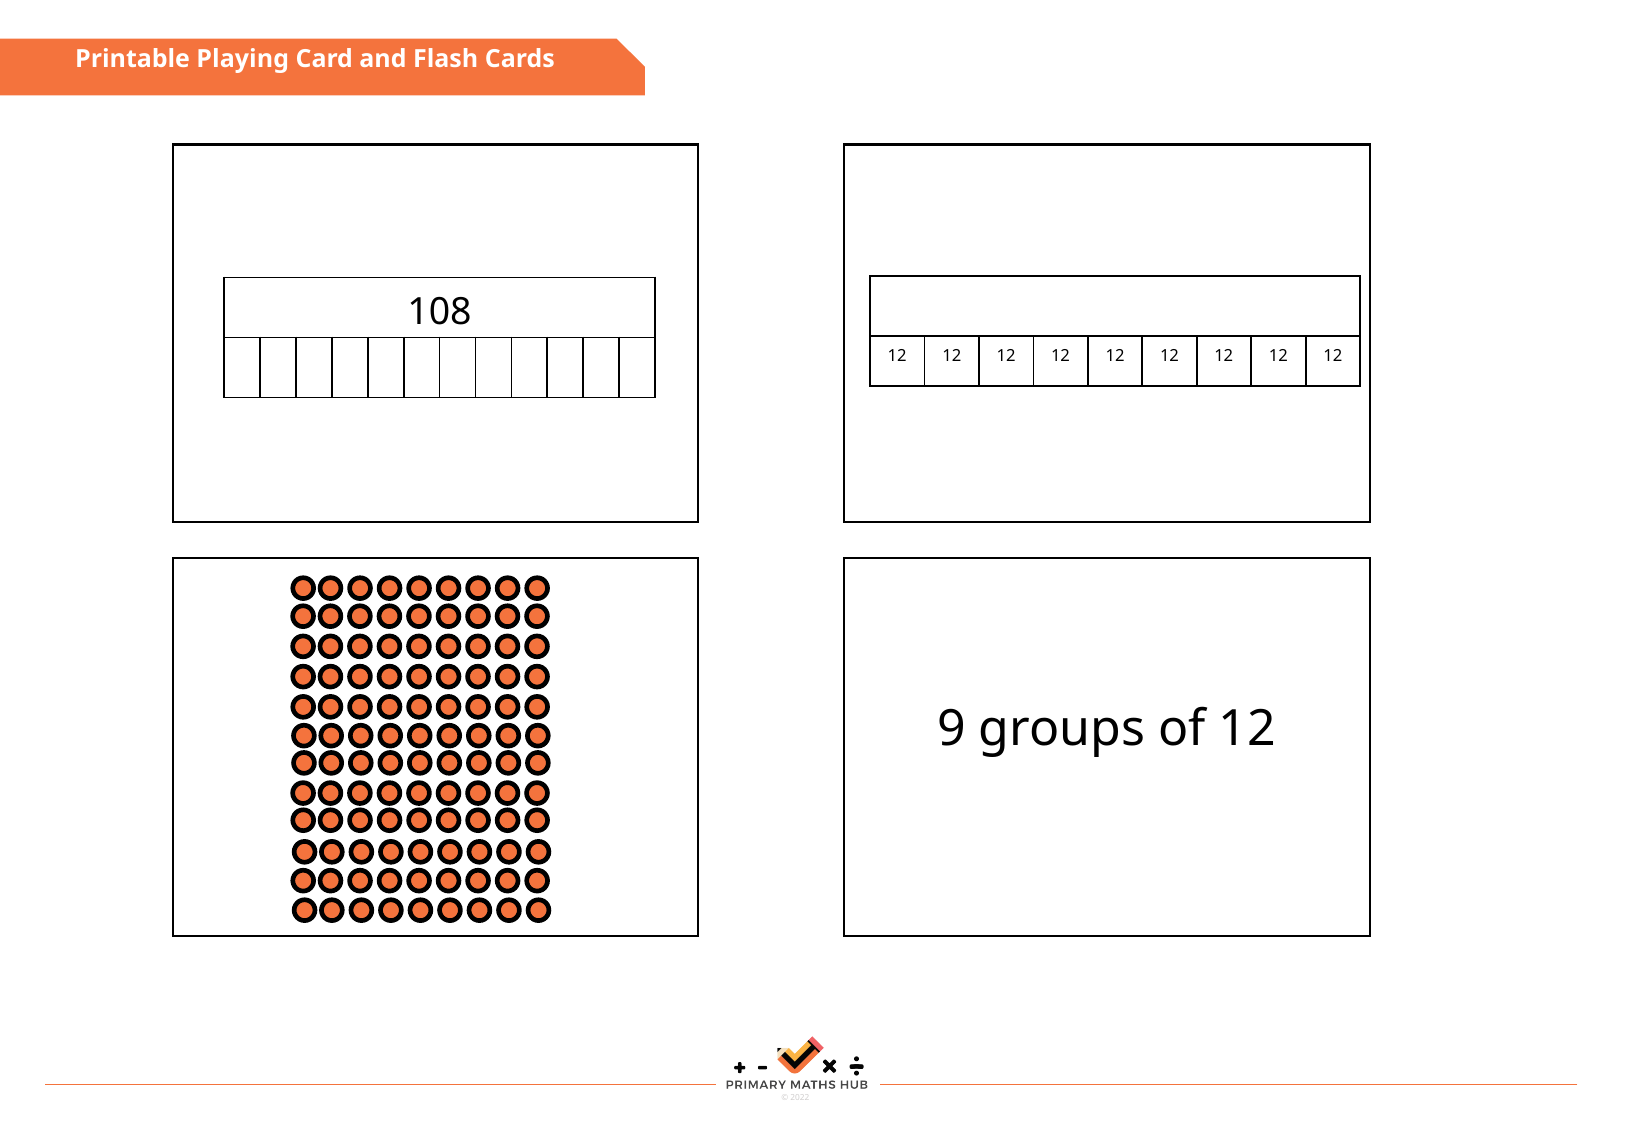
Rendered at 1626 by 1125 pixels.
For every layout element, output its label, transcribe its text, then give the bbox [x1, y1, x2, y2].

text_box [408, 751, 432, 775]
table_cell 12 [1089, 337, 1141, 385]
table_cell 12 [1034, 337, 1087, 385]
text_box [525, 665, 549, 689]
text_box [349, 840, 373, 864]
text_box [437, 604, 460, 628]
text_box [466, 781, 490, 805]
table_cell [261, 338, 295, 397]
table_cell 12 [1143, 337, 1196, 385]
text_box [437, 695, 461, 719]
text_box [320, 840, 344, 864]
text_box [527, 840, 550, 864]
text_box [378, 808, 402, 832]
text_box [466, 695, 490, 719]
text_box [318, 604, 342, 628]
text_box [496, 781, 519, 805]
text_box [437, 724, 461, 748]
text_box [378, 665, 401, 689]
picture [722, 1034, 872, 1094]
text_box [467, 840, 491, 864]
text_box [348, 869, 372, 893]
table_cell 12 [925, 337, 978, 385]
text_box 9 groups of 12 [844, 688, 1370, 763]
text_box [291, 634, 315, 658]
text_box [291, 781, 315, 805]
text_box [496, 604, 519, 628]
text_box [496, 808, 520, 832]
text_box [496, 869, 520, 893]
text_box [525, 869, 549, 893]
text_box [318, 634, 342, 658]
text_box [348, 576, 372, 600]
text_box [348, 808, 372, 832]
text_box [378, 869, 402, 893]
text_box [466, 576, 490, 600]
text_box [348, 634, 372, 658]
text_box [407, 665, 431, 689]
text_box [407, 869, 431, 893]
text_box [407, 808, 431, 832]
text_box [172, 557, 699, 937]
text_box [291, 695, 315, 719]
text_box [466, 604, 490, 628]
text_box [407, 576, 431, 600]
text_box [379, 898, 403, 922]
text_box © 2022 [720, 1084, 870, 1110]
text_box [291, 869, 315, 893]
text_box [525, 808, 549, 832]
text_box [377, 634, 401, 658]
text_box [527, 898, 550, 922]
text_box [320, 898, 344, 922]
text_box [318, 665, 342, 689]
table_cell [405, 338, 439, 397]
text_box [526, 724, 550, 748]
text_box [438, 898, 462, 922]
text_box [526, 751, 550, 775]
table_cell [225, 338, 259, 397]
text_box [497, 840, 521, 864]
text_box [408, 840, 432, 864]
text_box [292, 751, 316, 775]
text_box [525, 604, 549, 628]
text_box [291, 576, 315, 600]
text_box [348, 604, 372, 628]
text_box [437, 808, 461, 832]
table_cell [620, 338, 654, 397]
text_box [438, 840, 462, 864]
text_box [437, 665, 461, 689]
text_box [437, 751, 461, 775]
table_cell [476, 338, 511, 397]
text_box [318, 781, 342, 805]
text_box [319, 869, 342, 893]
text_box [291, 604, 315, 628]
text_box [319, 576, 342, 600]
table_cell 12 [871, 337, 924, 385]
text_box [291, 665, 315, 689]
text_box [496, 724, 520, 748]
text_box [496, 665, 520, 689]
table_cell [440, 338, 475, 397]
text_box [408, 898, 432, 922]
text_box [291, 808, 315, 832]
text_box [319, 724, 343, 748]
text_box [292, 724, 316, 748]
text_box [378, 724, 402, 748]
text_box [496, 576, 520, 600]
table_cell [333, 338, 367, 397]
text_box [293, 898, 317, 922]
text_box [437, 634, 460, 658]
text_box [407, 695, 431, 719]
text_box [378, 695, 402, 719]
text_box [349, 724, 373, 748]
text_box [467, 751, 491, 775]
table_header [871, 277, 1359, 335]
text_box Printable Playing Card and Flash Cards [0, 37, 646, 97]
text_box [843, 143, 1371, 523]
text_box [496, 634, 519, 658]
table_header 108 [225, 278, 654, 337]
text_box [319, 695, 342, 719]
text_box [348, 781, 372, 805]
text_box [525, 634, 549, 658]
text_box [466, 665, 490, 689]
text_box [437, 869, 461, 893]
table_cell [584, 338, 618, 397]
table_cell [548, 338, 582, 397]
table_cell 12 [1198, 337, 1250, 385]
text_box [407, 604, 431, 628]
text_box [293, 840, 317, 864]
text_box [378, 751, 402, 775]
text_box [407, 634, 431, 658]
text_box [377, 781, 401, 805]
text_box [319, 751, 343, 775]
text_box [349, 751, 373, 775]
text_box [407, 781, 431, 805]
text_box [378, 576, 402, 600]
text_box [496, 695, 520, 719]
text_box [377, 604, 401, 628]
text_box [466, 634, 490, 658]
text_box [408, 724, 432, 748]
text_box [496, 751, 520, 775]
text_box [843, 557, 1371, 937]
text_box [172, 143, 699, 523]
text_box [525, 781, 549, 805]
text_box [497, 898, 521, 922]
table_cell 12 [1307, 337, 1359, 385]
text_box [437, 781, 460, 805]
text_box [349, 898, 373, 922]
text_box [466, 808, 490, 832]
text_box [525, 576, 549, 600]
text_box [348, 665, 372, 689]
table_cell 12 [980, 337, 1033, 385]
text_box [348, 695, 372, 719]
text_box [379, 840, 403, 864]
text_box [437, 576, 461, 600]
table_cell [369, 338, 403, 397]
text_box [319, 808, 342, 832]
text_box [466, 869, 490, 893]
text_box [525, 695, 549, 719]
table_cell 12 [1252, 337, 1305, 385]
text_box [467, 724, 491, 748]
table_cell [512, 338, 546, 397]
table_cell [297, 338, 331, 397]
text_box [467, 898, 491, 922]
